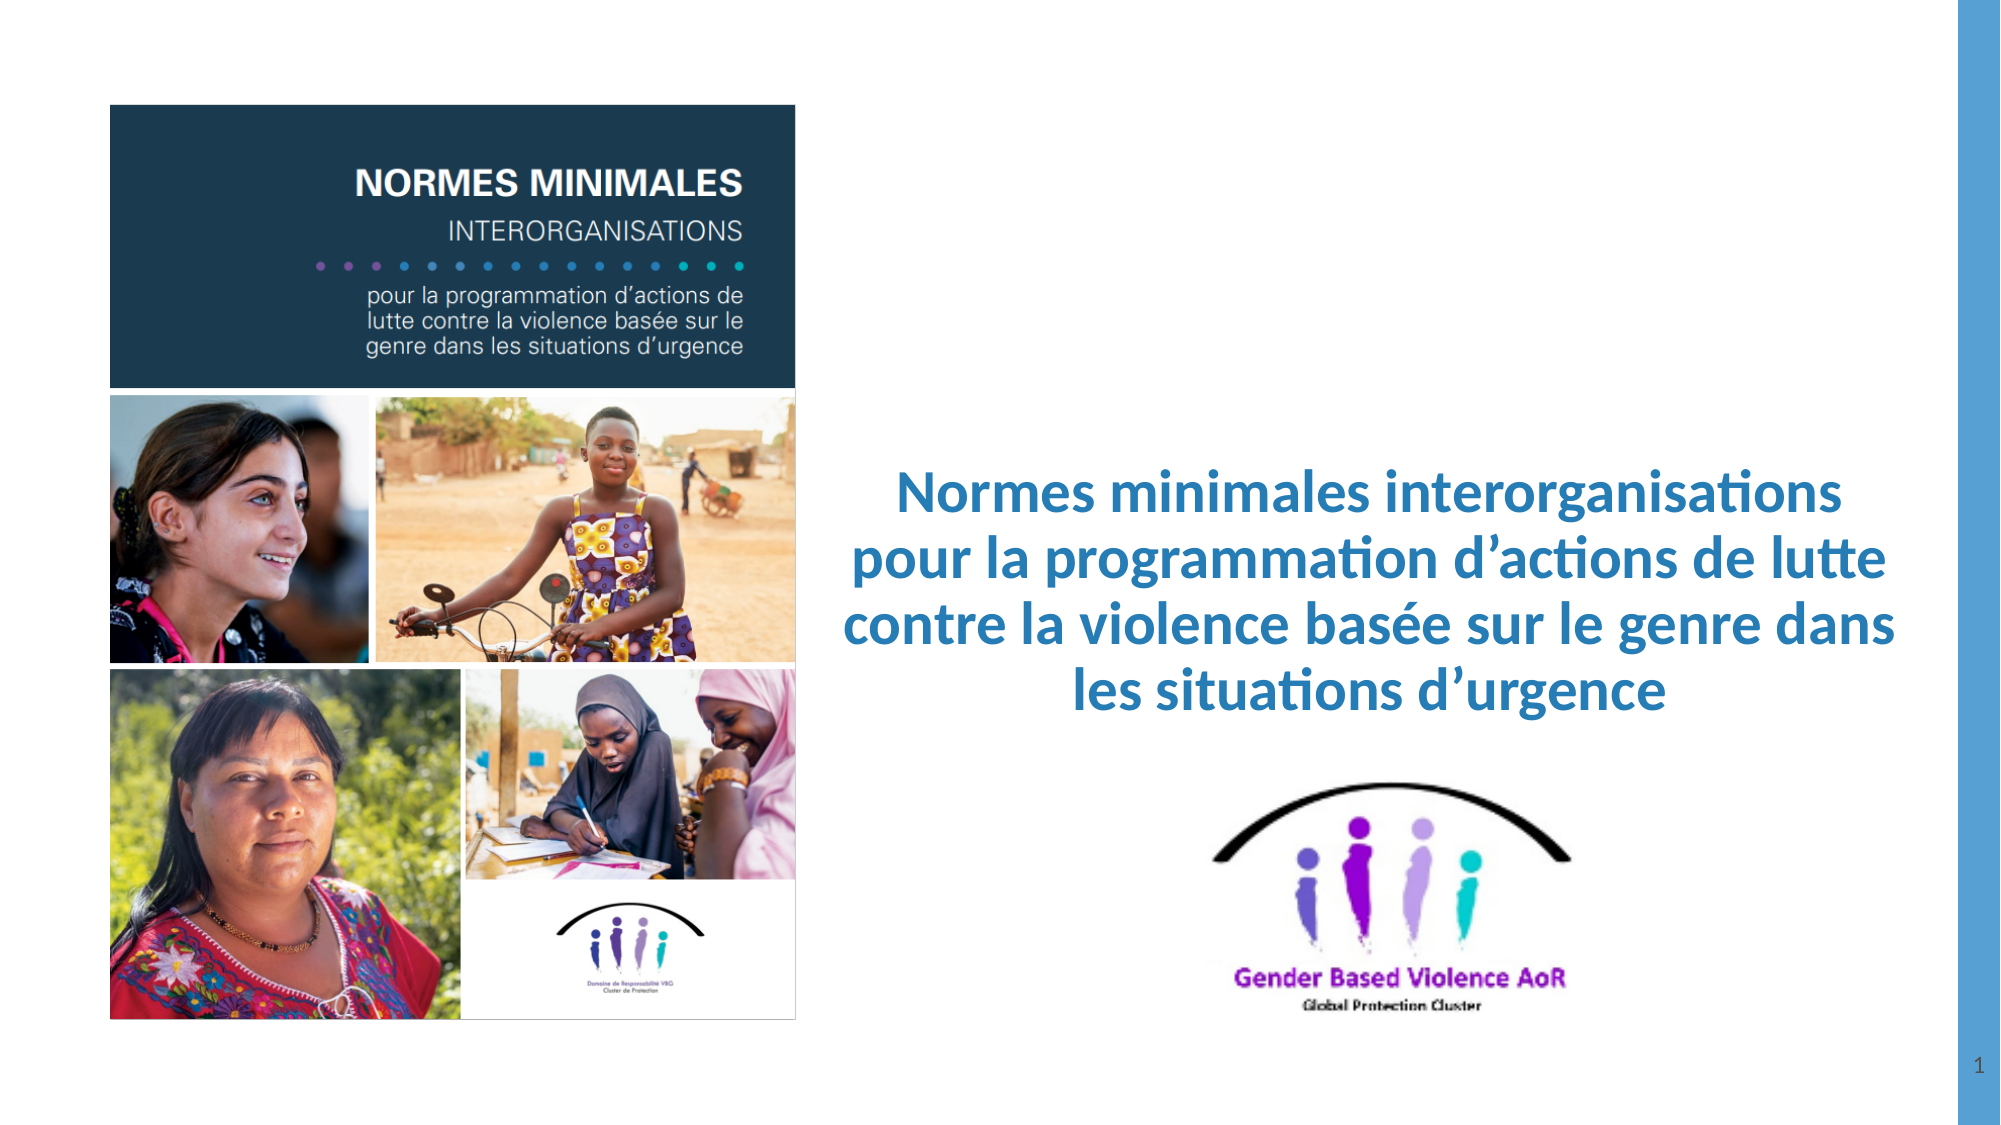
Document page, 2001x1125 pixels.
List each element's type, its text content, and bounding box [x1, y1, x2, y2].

picture [109, 104, 796, 1020]
picture [1204, 779, 1576, 1020]
title Normes minimales interorganisations pour la programmation d’actions de lutte contre la violence basée sur le genre dans les situations d’urgence [828, 331, 1911, 855]
text_box [980, 532, 1019, 592]
